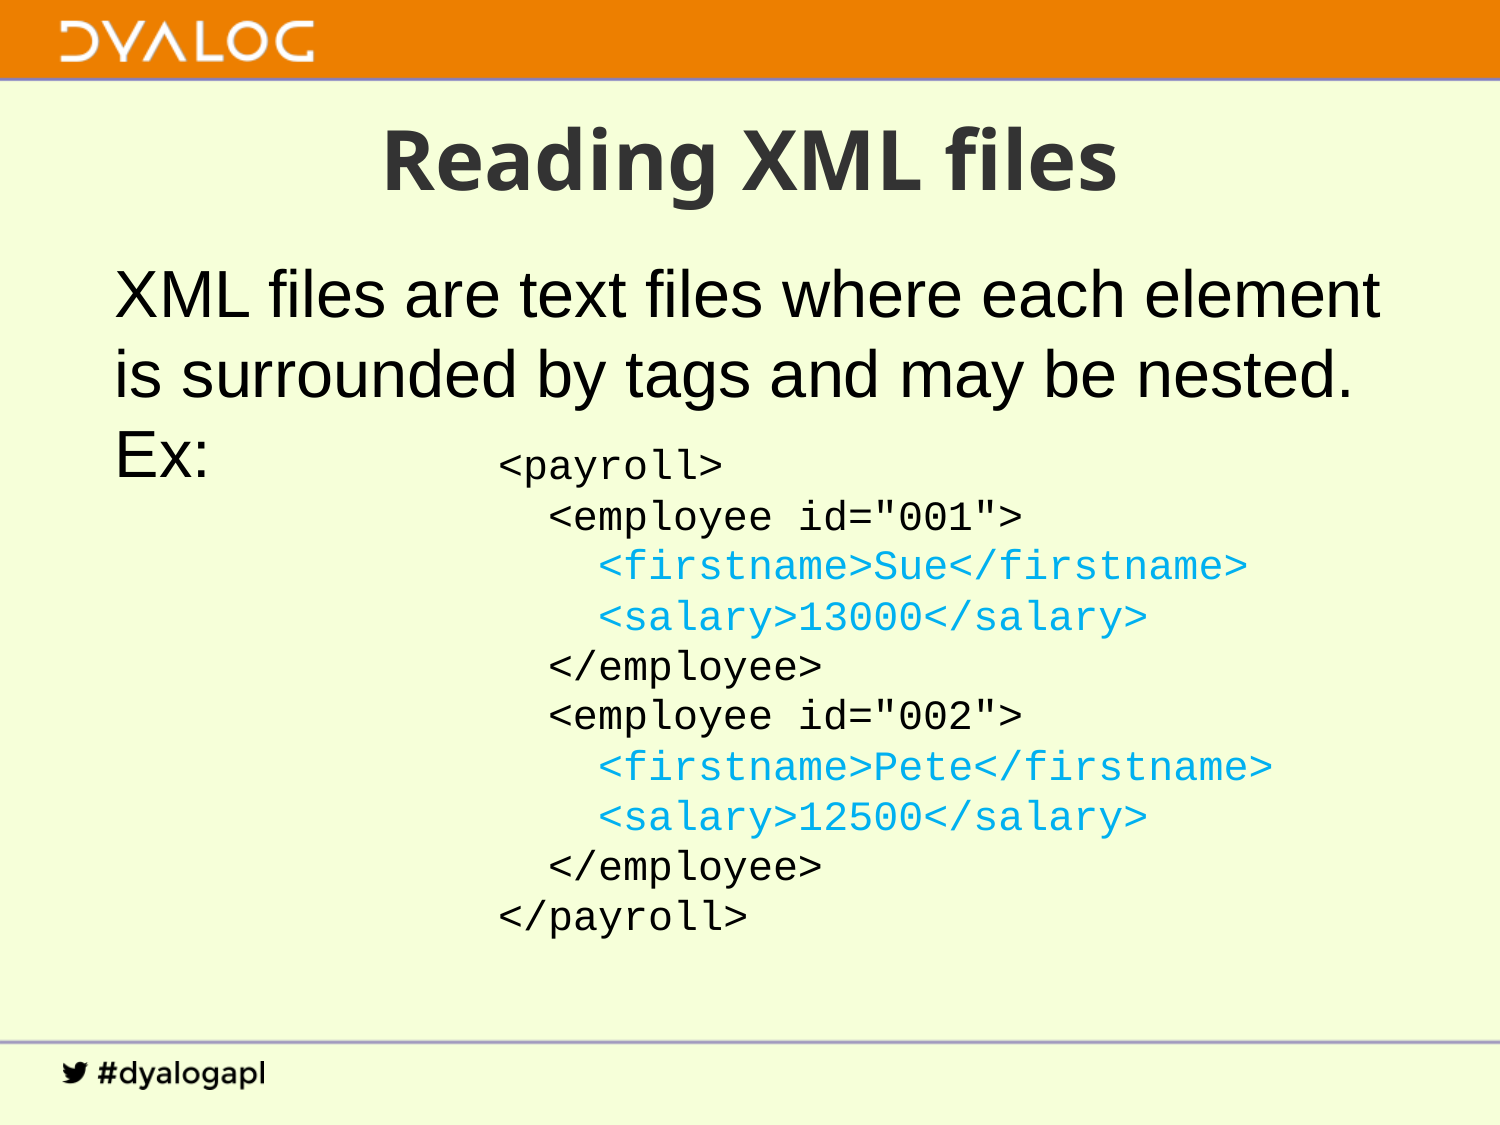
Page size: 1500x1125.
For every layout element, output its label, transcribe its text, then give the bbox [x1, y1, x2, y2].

title Reading XML files [112, 99, 1388, 268]
subtitle XML files are text files where each element is surrounded by tags and may be nested. Ex: [100, 243, 1412, 547]
picture [0, 0, 1500, 1125]
text_box <payroll> <employee id="001"> <firstname>Sue</firstname> <salary>13000</salary> </employee> <employee id="002"> <firstname>Pete</firstname> <salary>12500</salary> </employee> </payroll> [188, 430, 1288, 996]
